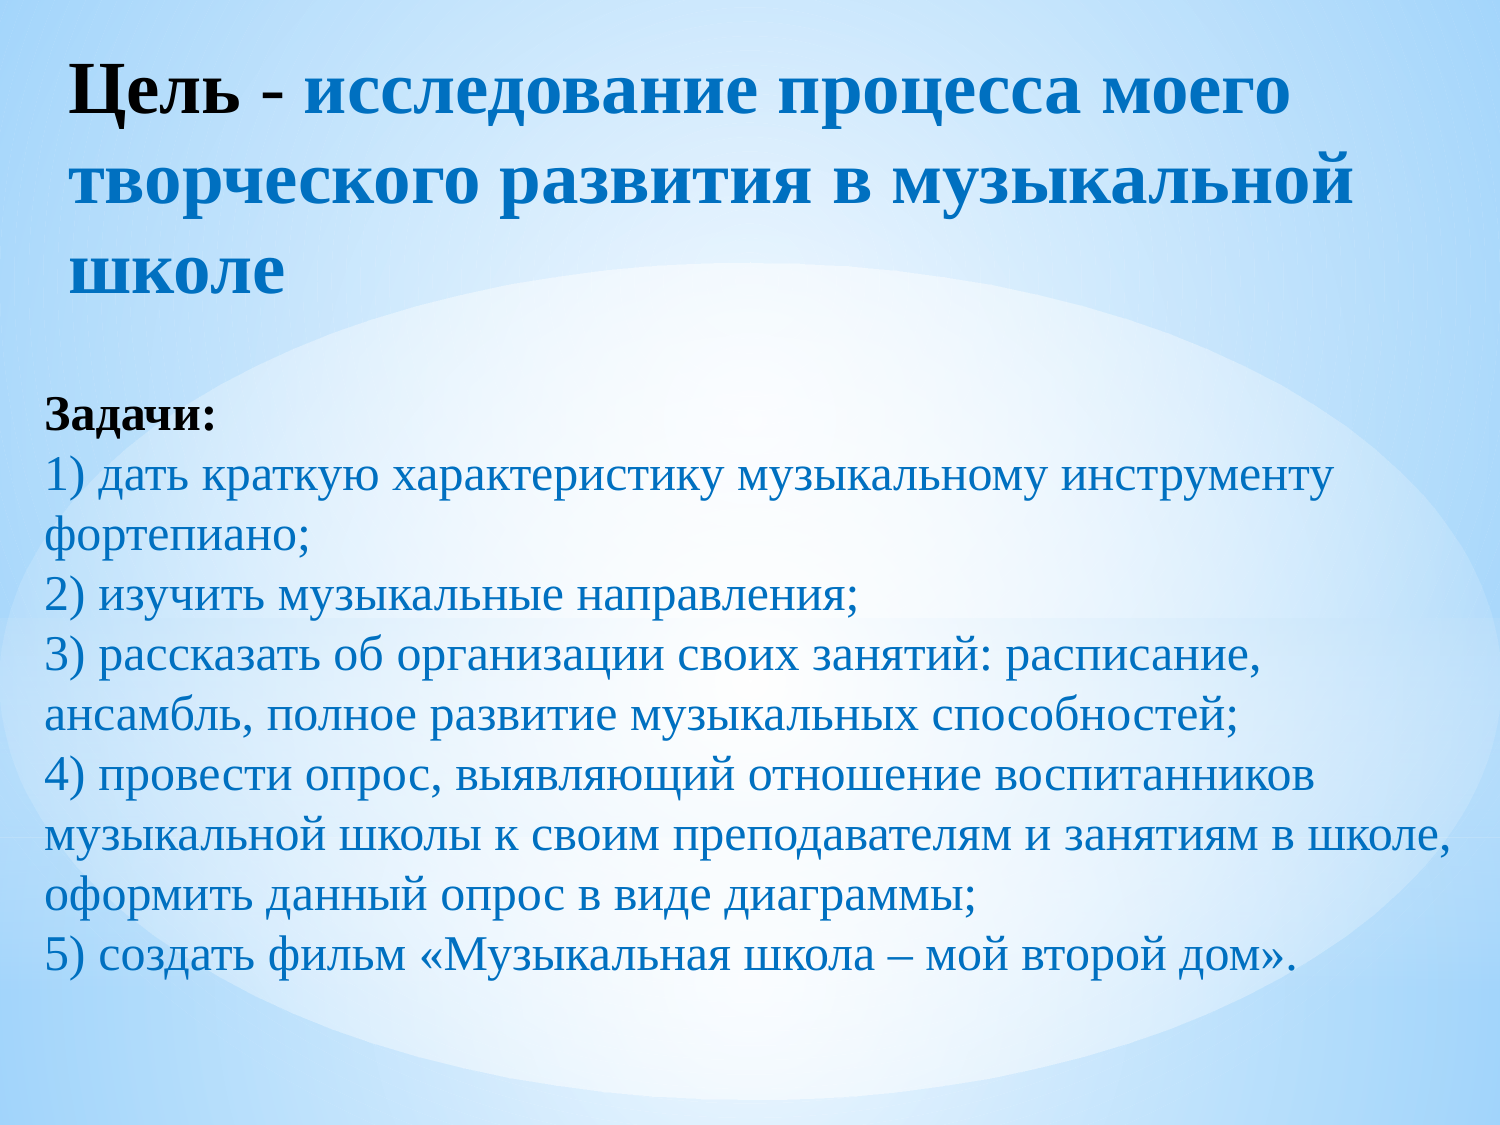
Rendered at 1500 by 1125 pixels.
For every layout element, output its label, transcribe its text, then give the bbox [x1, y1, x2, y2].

title Цель - исследование процесса моего творческого развития в музыкальной школе [53, 30, 1447, 373]
text_box Задачи: 1) дать краткую характеристику музыкальному инструменту фортепиано; 2) изучить музыкальные направления; 3) рассказать об организации своих занятий: расписание, ансамбль, полное развитие музыкальных способностей; 4) провести опрос, выявляющий отношение воспитанников музыкальной школы к своим преподавателям и занятиям в школе, оформить данный опрос в виде диаграммы; 5) создать фильм «Музыкальная школа – мой второй дом». [29, 373, 1471, 1049]
